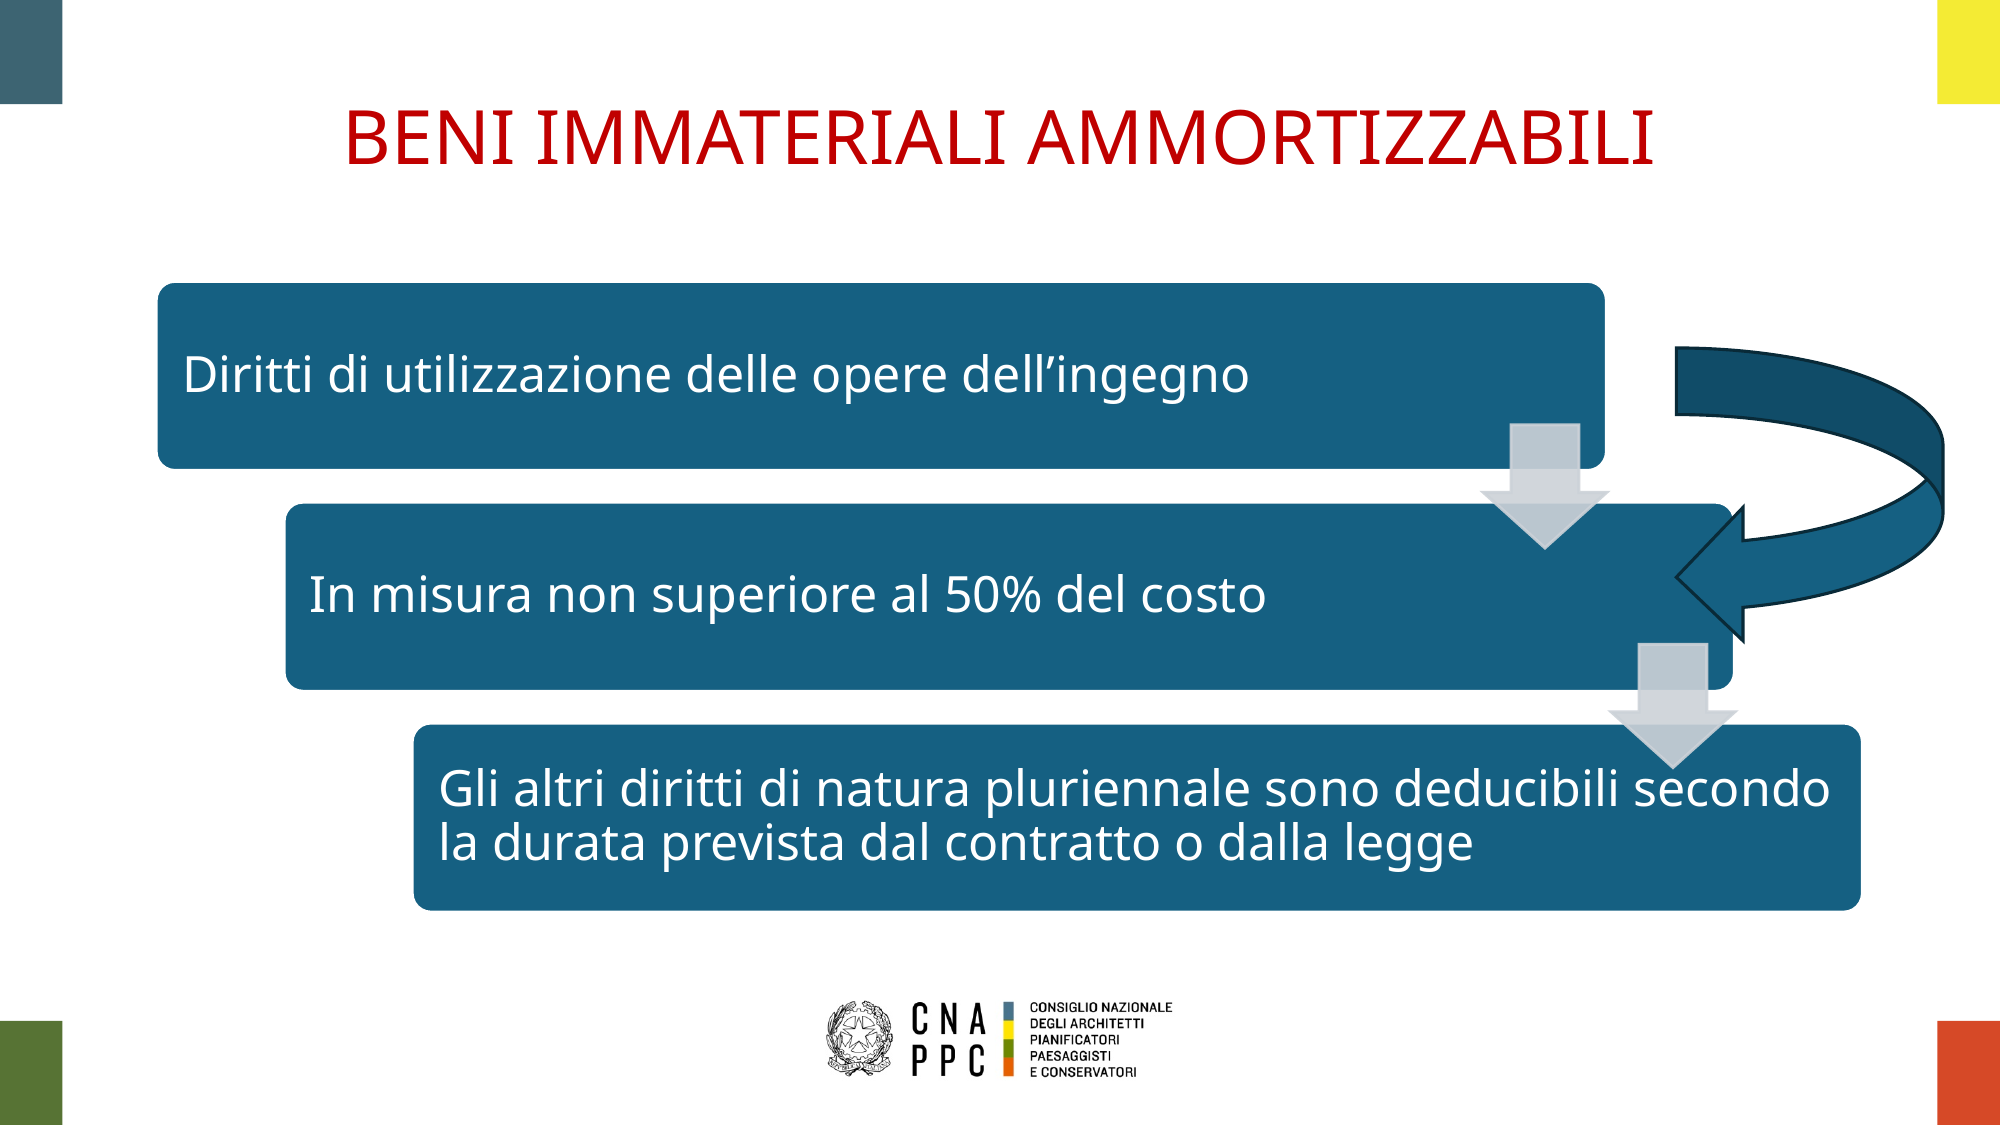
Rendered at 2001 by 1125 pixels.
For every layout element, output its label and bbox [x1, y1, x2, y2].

text_box [0, 0, 2000, 1125]
